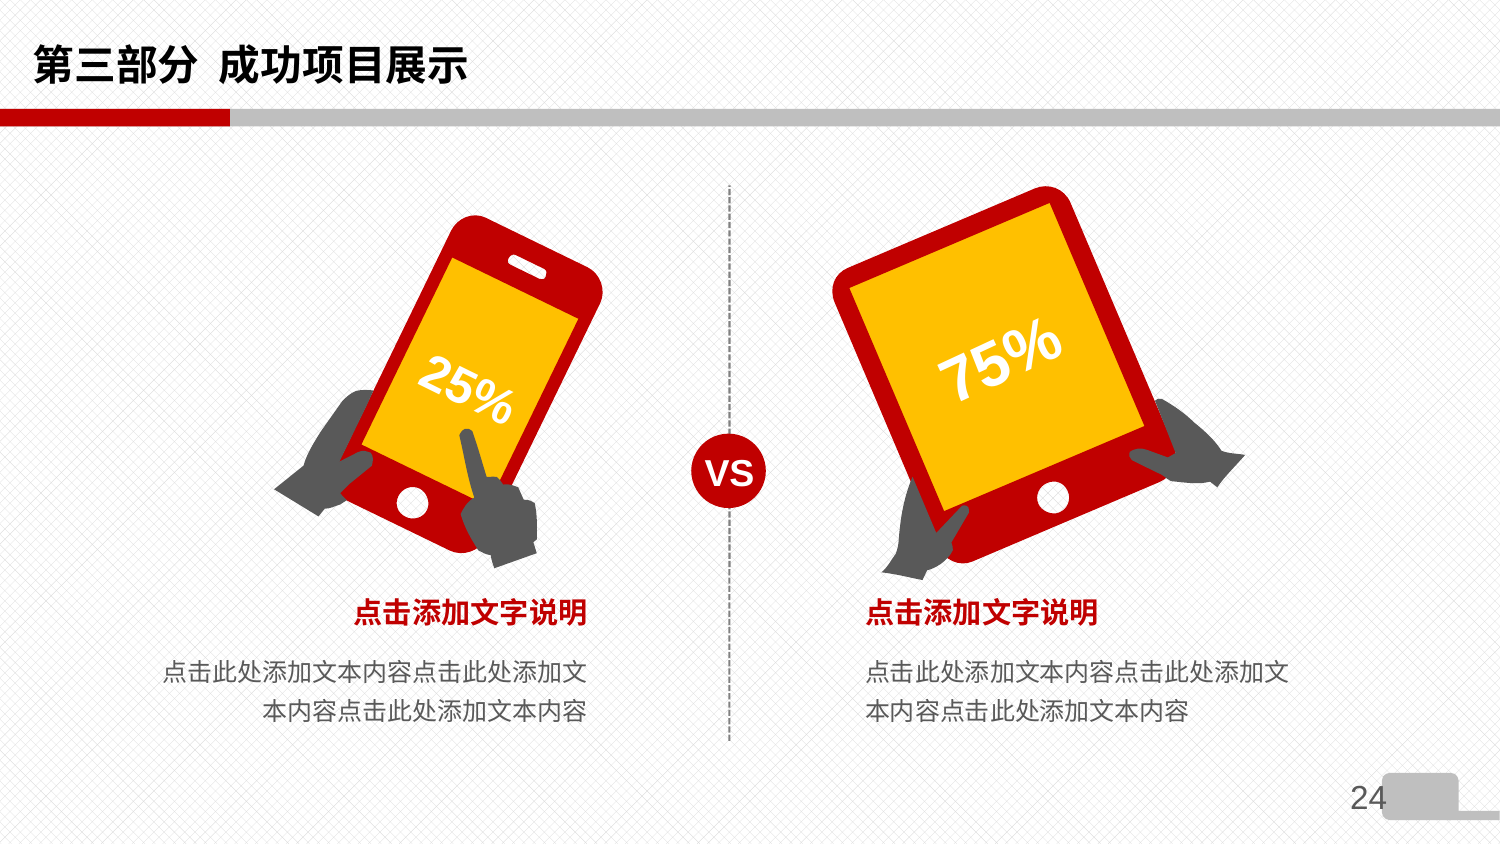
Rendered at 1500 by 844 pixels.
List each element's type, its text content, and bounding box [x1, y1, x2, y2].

text_box 点击此处添加文本内容点击此处添加文本内容点击此处添加文本内容 [123, 640, 603, 733]
text_box 点击添加文字说明 [123, 587, 603, 637]
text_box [876, 214, 1246, 581]
text_box [705, 500, 752, 509]
text_box 点击添加文字说明 [850, 587, 1329, 637]
text_box VS [693, 443, 767, 500]
text_box 点击此处添加文本内容点击此处添加文本内容点击此处添加文本内容 [850, 640, 1329, 733]
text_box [277, 226, 552, 569]
text_box [703, 433, 754, 443]
title 第三部分 成功项目展示 [17, 35, 1368, 93]
